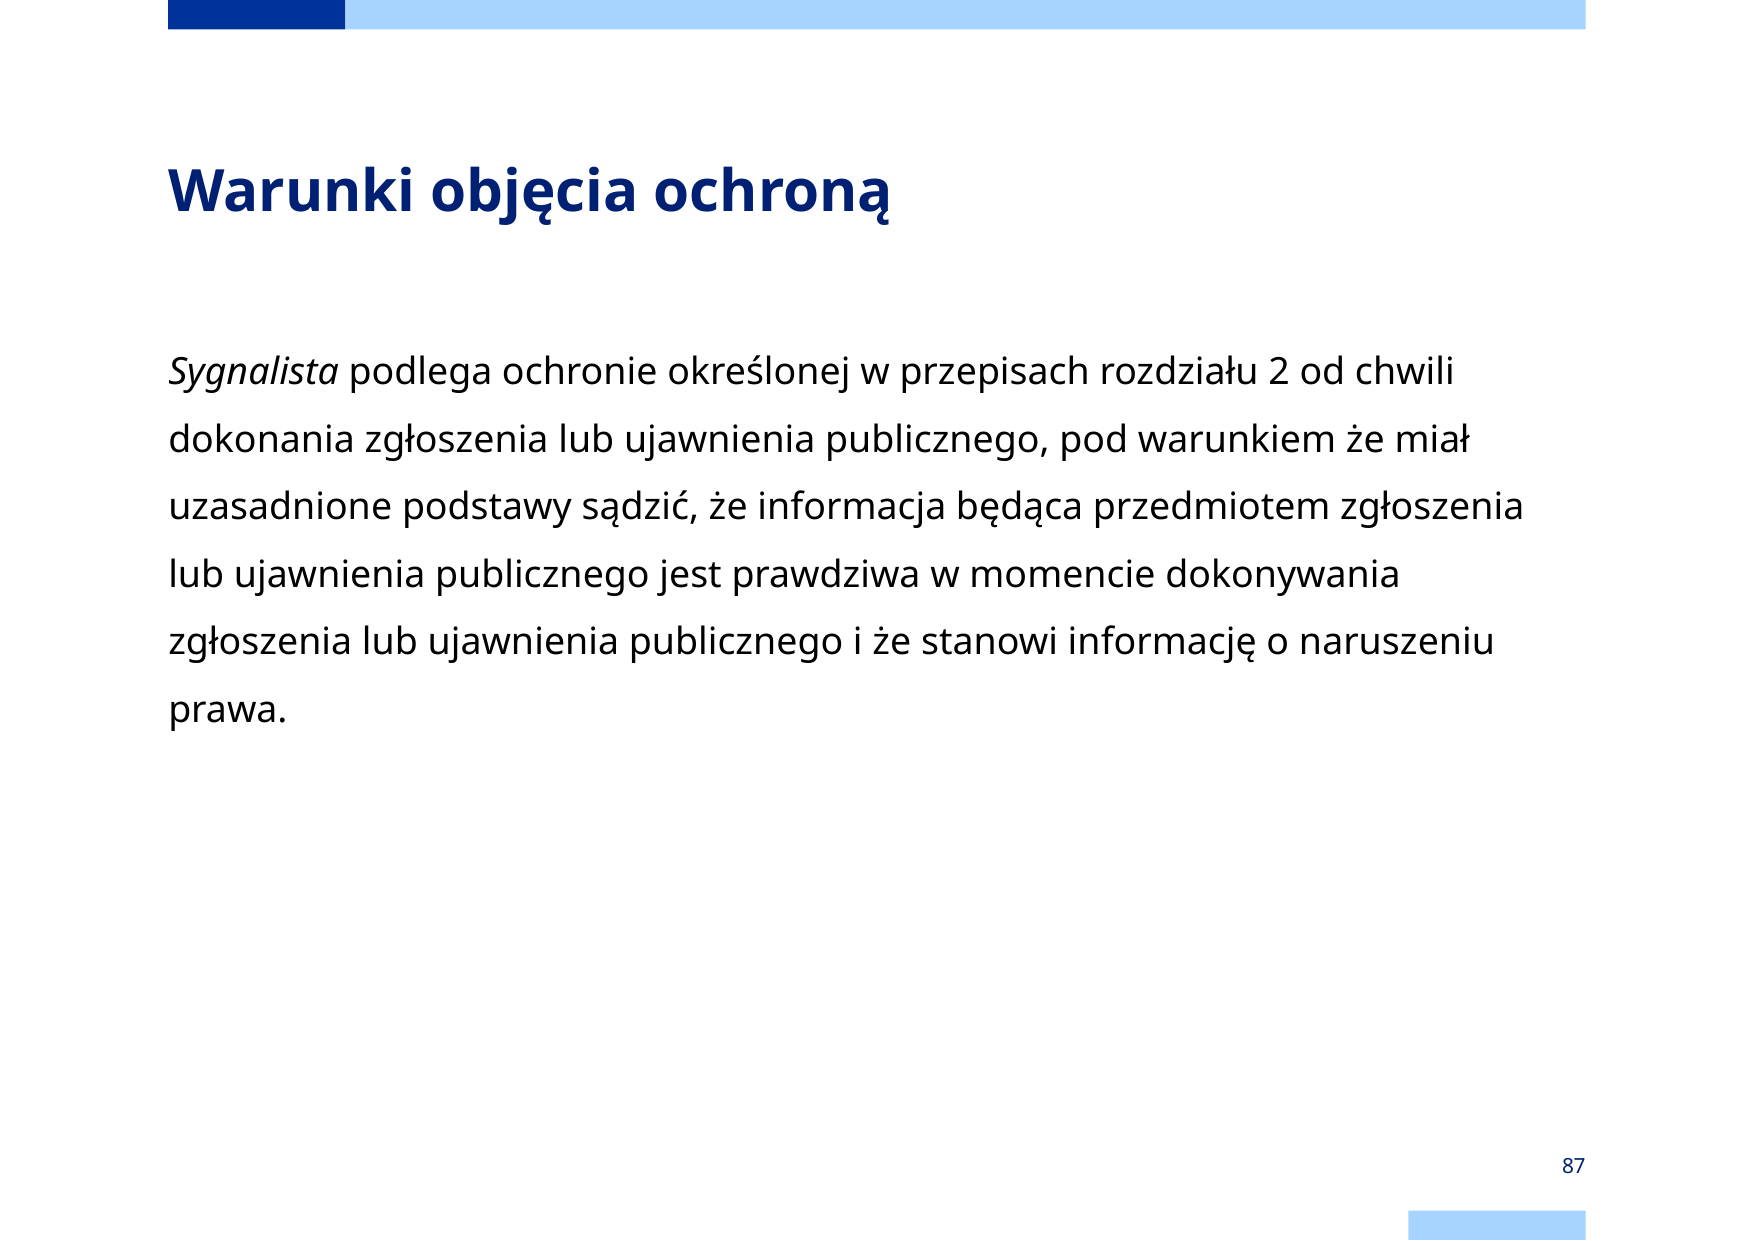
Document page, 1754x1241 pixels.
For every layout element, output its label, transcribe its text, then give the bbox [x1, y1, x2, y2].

slide_number 87 [1408, 1151, 1586, 1182]
title Warunki objęcia ochroną [168, 147, 1586, 324]
list Sygnalista podlega ochronie określonej w przepisach rozdziału 2 od chwili dokonania zgłoszenia lub ujawnienia publicznego, pod warunkiem że miał uzasadnione podstawy sądzić, że informacja będąca przedmiotem zgłoszenia lub ujawnienia publicznego jest prawdziwa w momencie dokonywania zgłoszenia lub ujawnienia publicznego i że stanowi informację o naruszeniu prawa. [168, 324, 1586, 1093]
